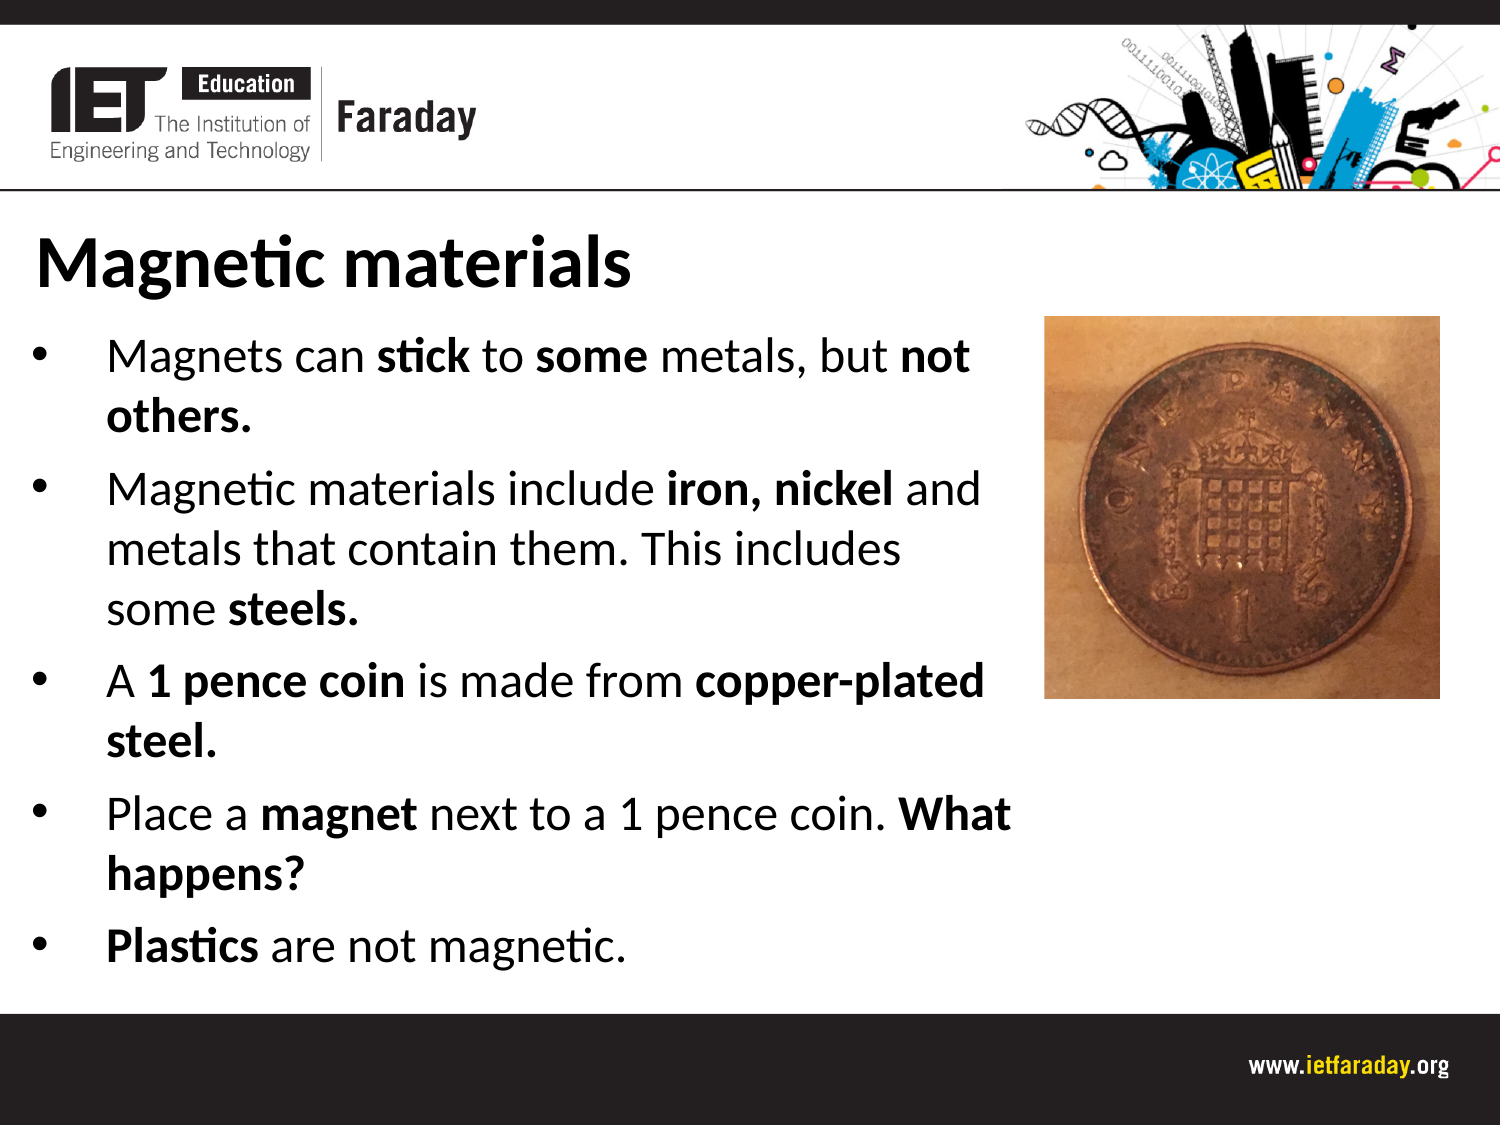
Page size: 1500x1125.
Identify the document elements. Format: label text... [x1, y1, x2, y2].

picture [0, 0, 1500, 1125]
text_box Magnets can stick to some metals, but not others. Magnetic materials include iron, nickel and metals that contain them. This includes some steels. A 1 pence coin is made from copper-plated steel. Place a magnet next to a 1 pence coin. What happens? Plastics are not magnetic. [16, 315, 1034, 981]
text_box Magnetic materials [20, 205, 1284, 310]
